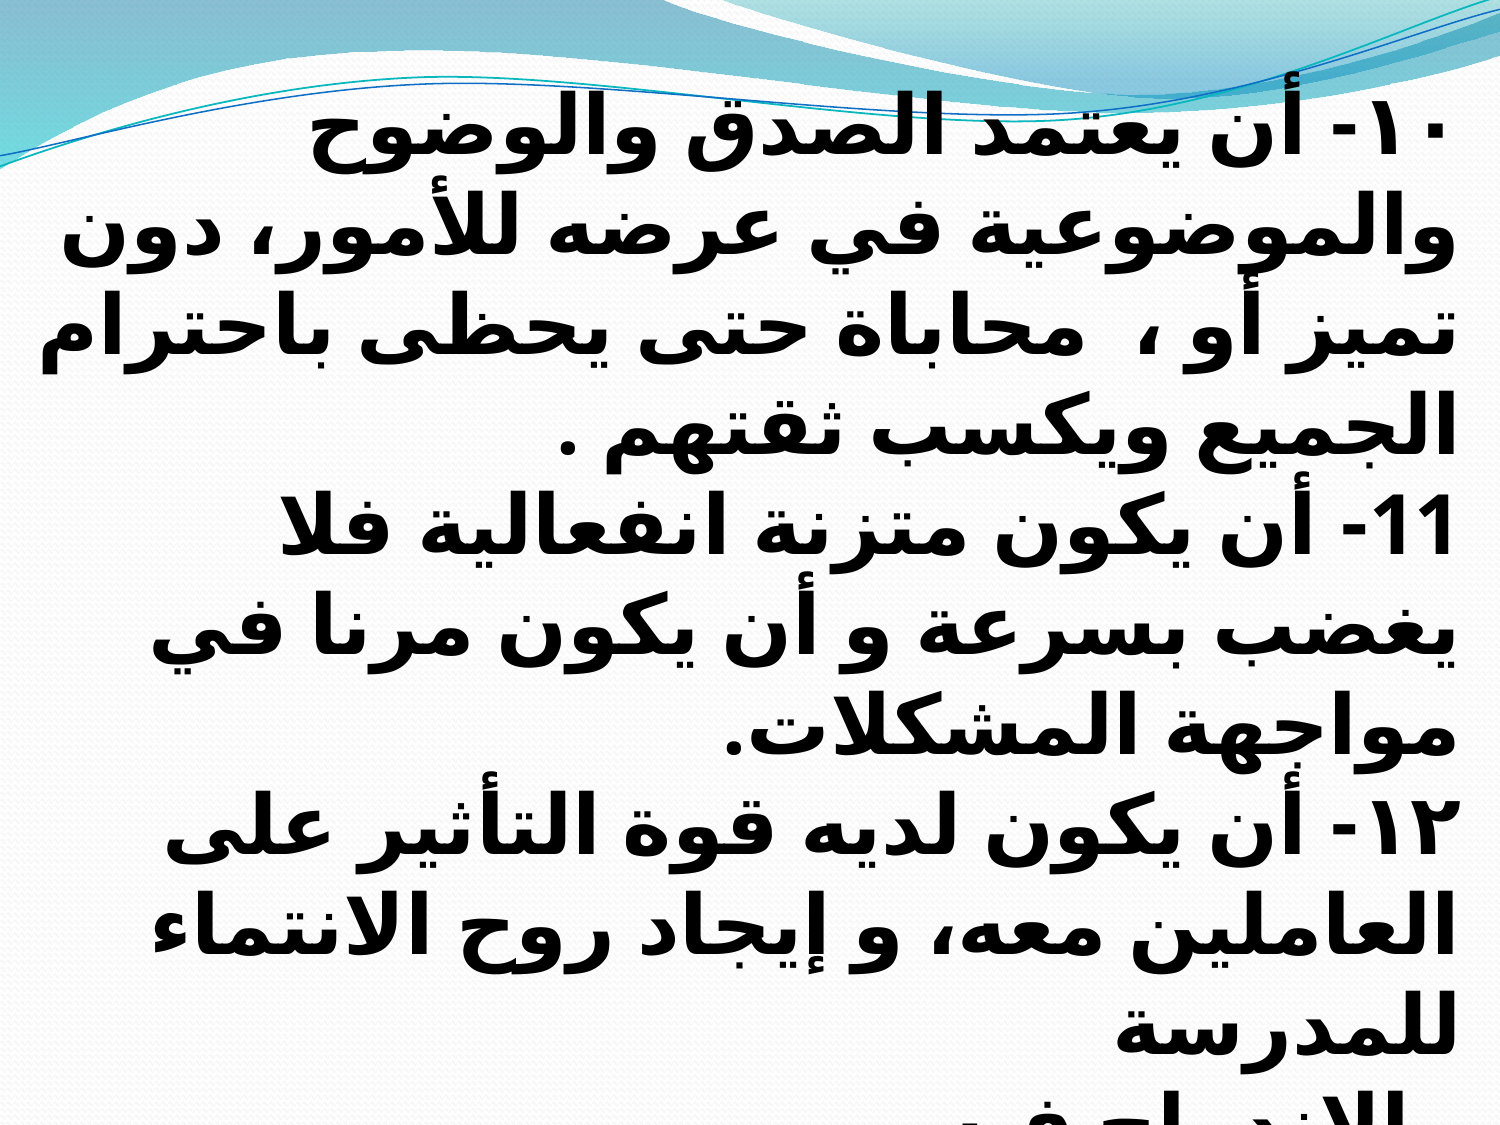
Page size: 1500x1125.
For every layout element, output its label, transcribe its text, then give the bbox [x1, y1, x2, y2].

text_box ۱۰- أن يعتمد الصدق والوضوح والموضوعية في عرضه للأمور، دون تميز أو ، محاباة حتى يحظى باحترام الجميع ويكسب ثقتهم . 11- أن يكون متزنة انفعالية فلا يغضب بسرعة و أن يكون مرنا في مواجهة المشكلات. ۱۲- أن يكون لديه قوة التأثير على العاملين معه، و إيجاد روح الانتماء للمدرسة والاندماج فيه. [17, 19, 1477, 1125]
